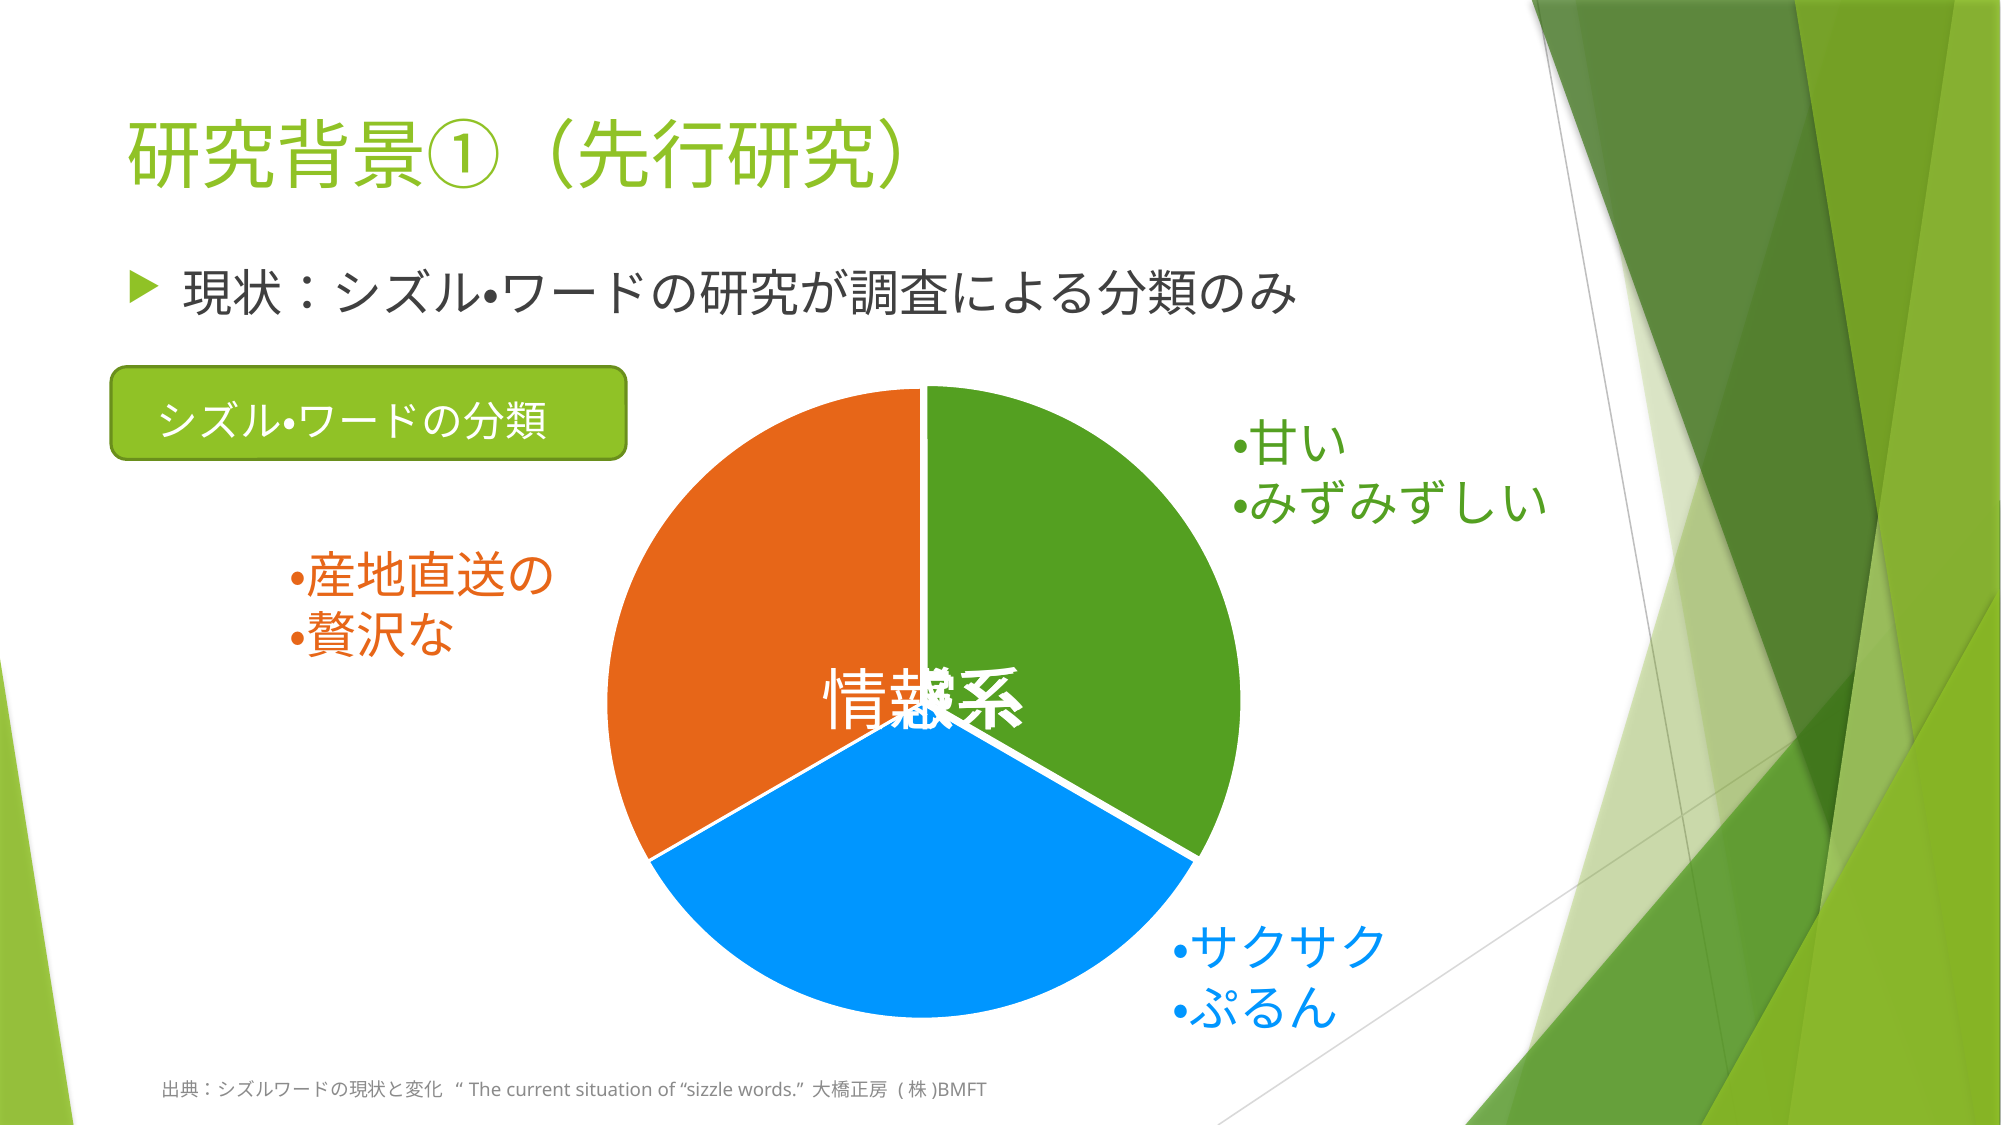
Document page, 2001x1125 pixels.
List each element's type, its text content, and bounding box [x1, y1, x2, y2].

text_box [453, 317, 1423, 1071]
footer 出典：シズルワードの現状と変化 “The current situation of “sizzle words.” 大橋正房 (株)BMFT [146, 1075, 1180, 1125]
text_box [110, 366, 448, 460]
title 研究背景①（先行研究） [111, 99, 1522, 254]
list 現状：シズル・ワードの研究が調査による分類のみ [111, 254, 1522, 335]
text_box ・甘い ・みずみずしい [1427, 403, 1627, 539]
text_box ・産地直送の ・贅沢な [274, 536, 448, 671]
